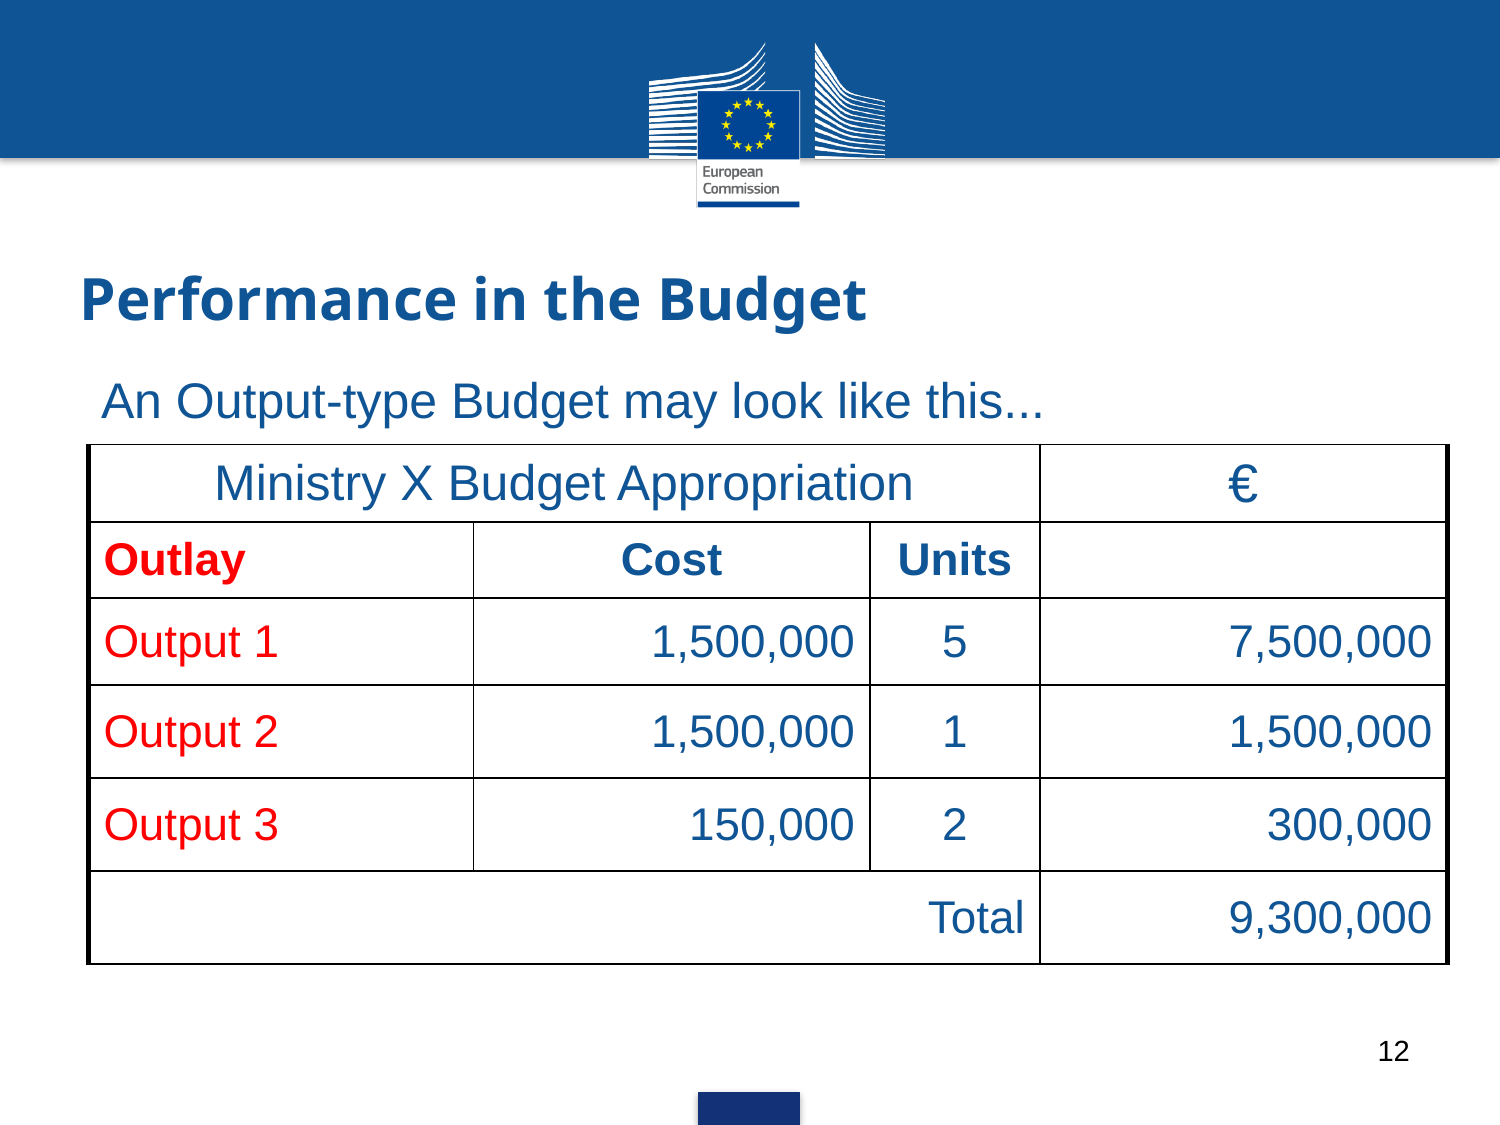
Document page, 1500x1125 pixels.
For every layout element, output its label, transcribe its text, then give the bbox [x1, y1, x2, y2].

table_cell Output 1 [91, 599, 473, 684]
table_cell 1 [871, 686, 1039, 777]
title Performance in the Budget [64, 219, 1416, 374]
table_cell 1,500,000 [1041, 686, 1445, 777]
table_header € [1041, 445, 1445, 521]
picture [649, 42, 885, 208]
slide_number 12 [1074, 1024, 1426, 1103]
table_cell 2 [871, 779, 1039, 870]
table_cell 5 [871, 599, 1039, 684]
text_box An Output-type Budget may look like this... [86, 361, 1306, 437]
table_cell 300,000 [1041, 779, 1445, 870]
table_cell 9,300,000 [1041, 872, 1445, 963]
table_cell Outlay [91, 523, 473, 597]
table_cell [1041, 523, 1445, 597]
table_cell 7,500,000 [1041, 599, 1445, 684]
table_cell 1,500,000 [474, 686, 869, 777]
table_header Ministry X Budget Appropriation [91, 445, 1039, 521]
table_cell Units [871, 523, 1039, 597]
table_cell Cost [474, 523, 869, 597]
table_cell Output 3 [91, 779, 473, 870]
table_cell 1,500,000 [474, 599, 869, 684]
table_cell 150,000 [474, 779, 869, 870]
table_cell Output 2 [91, 686, 473, 777]
table_cell Total [91, 872, 1039, 963]
